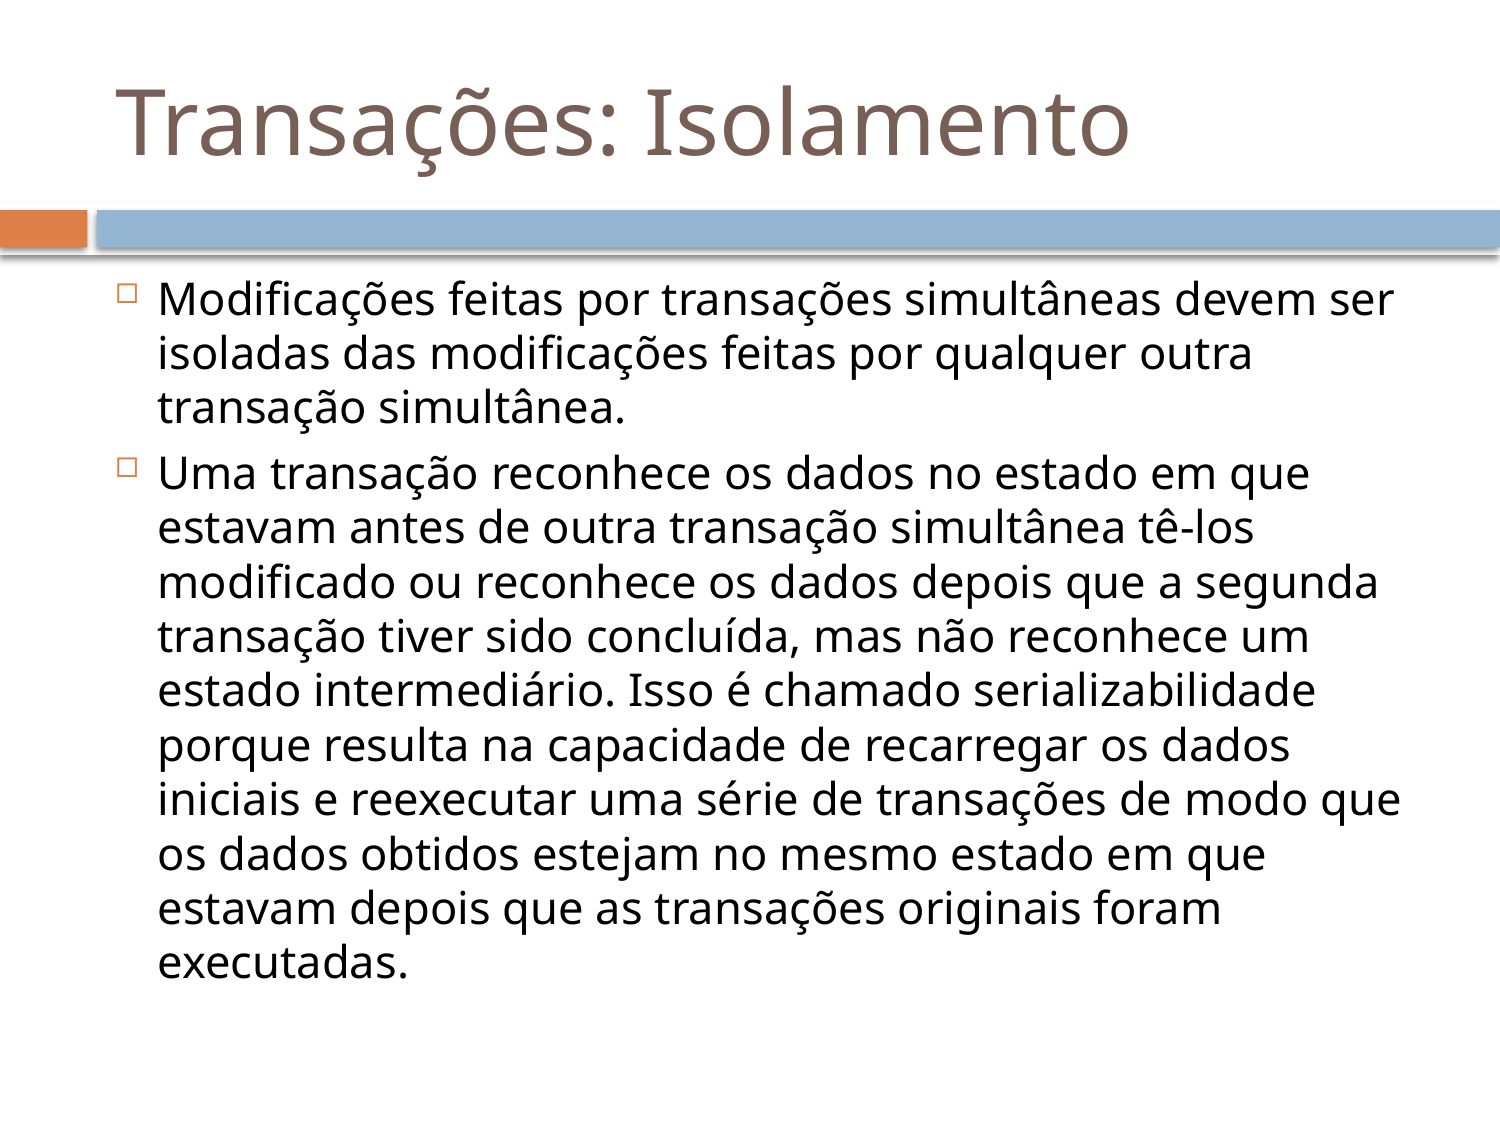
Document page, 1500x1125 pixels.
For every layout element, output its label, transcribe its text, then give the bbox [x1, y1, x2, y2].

title Transações: Isolamento [100, 37, 1438, 200]
list Modificações feitas por transações simultâneas devem ser isoladas das modificações feitas por qualquer outra transação simultânea. Uma transação reconhece os dados no estado em que estavam antes de outra transação simultânea tê-los modificado ou reconhece os dados depois que a segunda transação tiver sido concluída, mas não reconhece um estado intermediário. Isso é chamado serializabilidade porque resulta na capacidade de recarregar os dados iniciais e reexecutar uma série de transações de modo que os dados obtidos estejam no mesmo estado em que estavam depois que as transações originais foram executadas. [100, 262, 1438, 1000]
